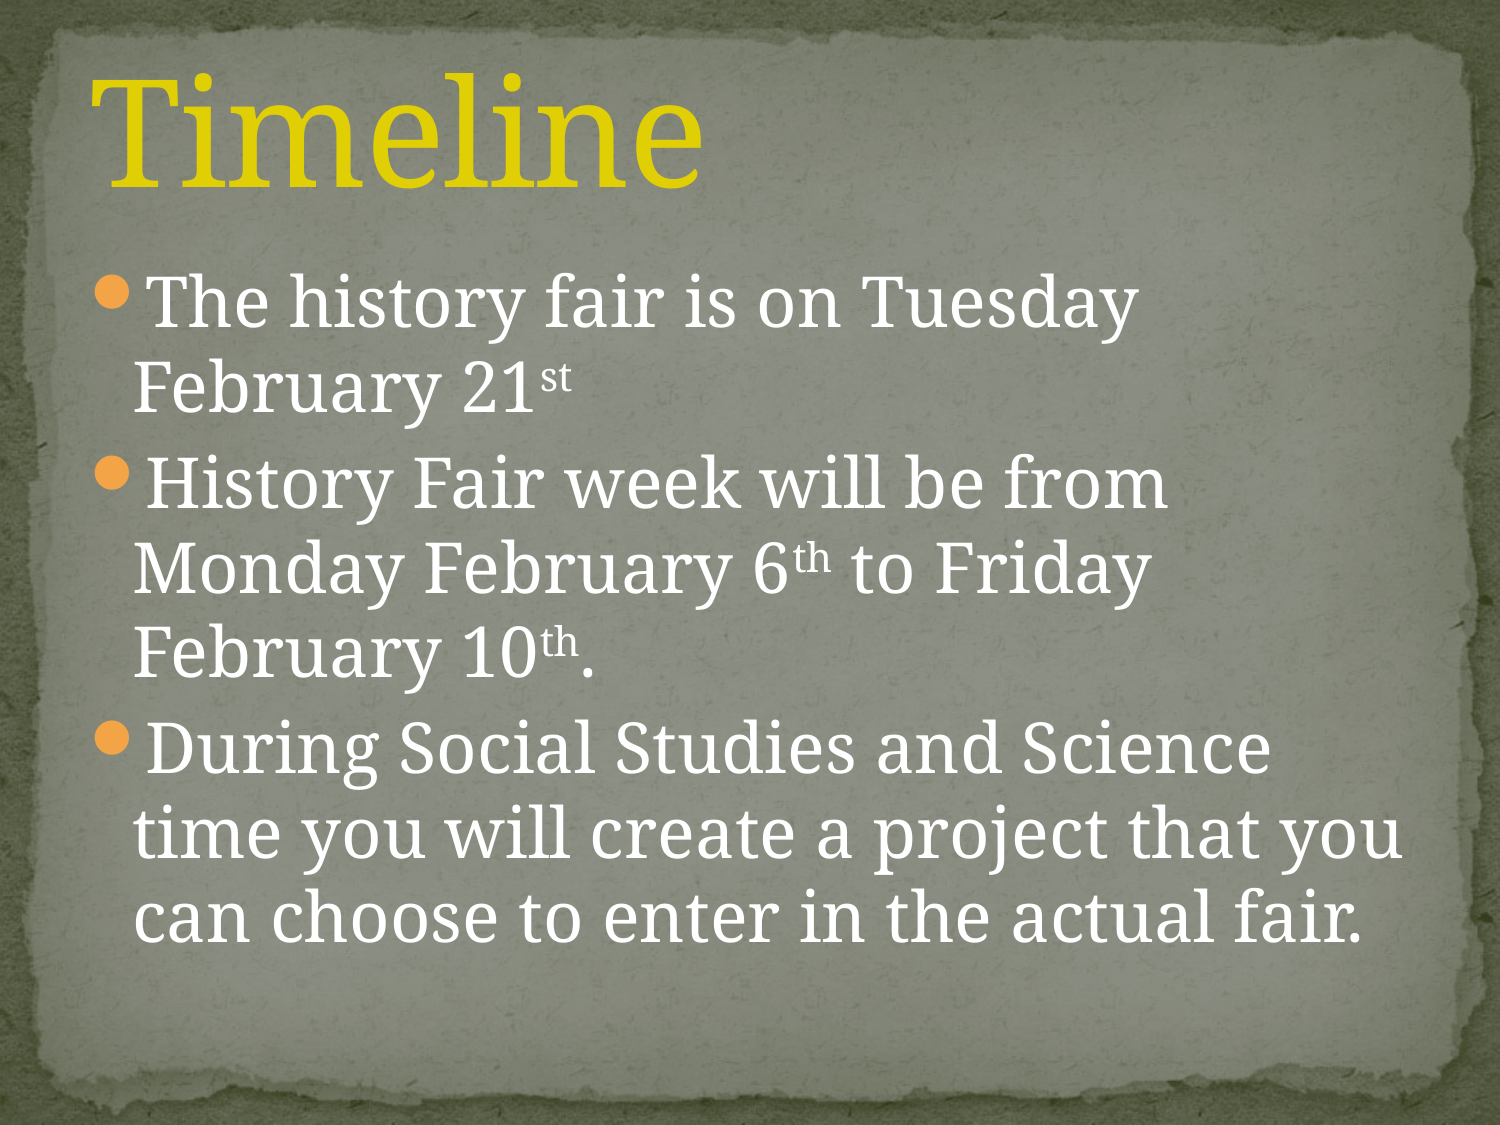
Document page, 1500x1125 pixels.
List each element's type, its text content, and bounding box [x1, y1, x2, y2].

list The history fair is on Tuesday February 21st History Fair week will be from Monday February 6th to Friday February 10th. During Social Studies and Science time you will create a project that you can choose to enter in the actual fair. [75, 249, 1425, 1000]
title Timeline [74, 24, 1425, 225]
